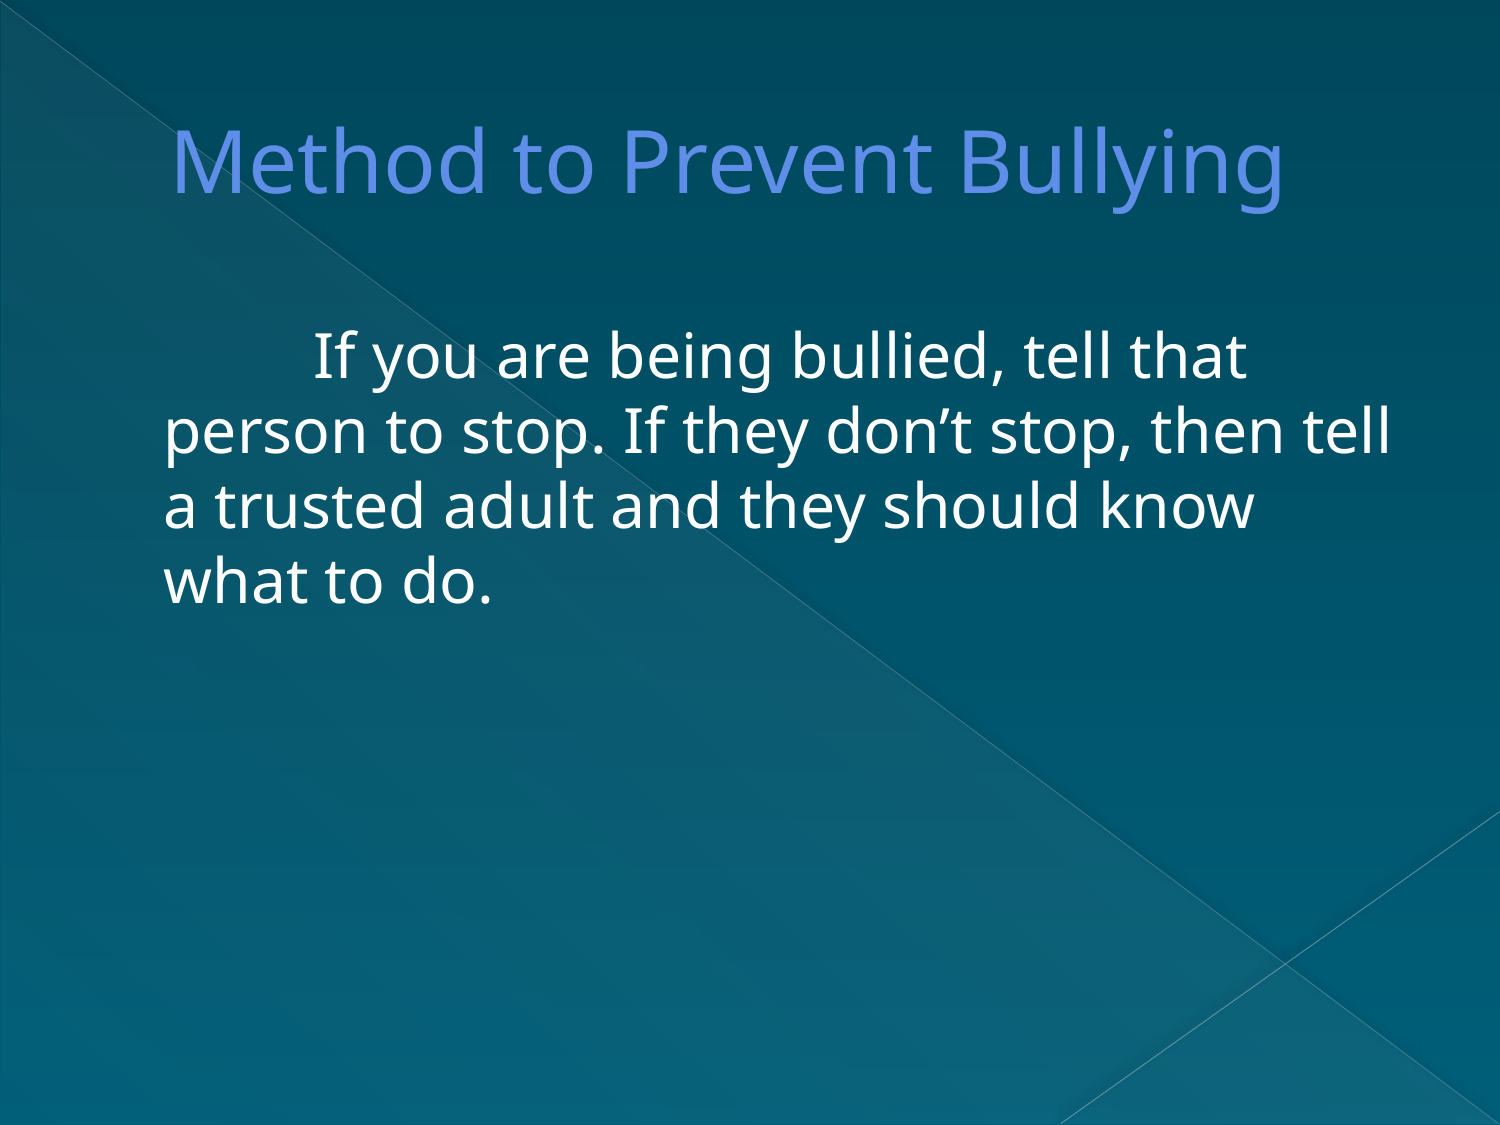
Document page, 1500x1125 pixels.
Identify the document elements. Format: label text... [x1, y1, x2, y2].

title Method to Prevent Bullying [75, 43, 1425, 274]
list If you are being bullied, tell that person to stop. If they don’t stop, then tell a trusted adult and they should know what to do. [75, 308, 1425, 1059]
